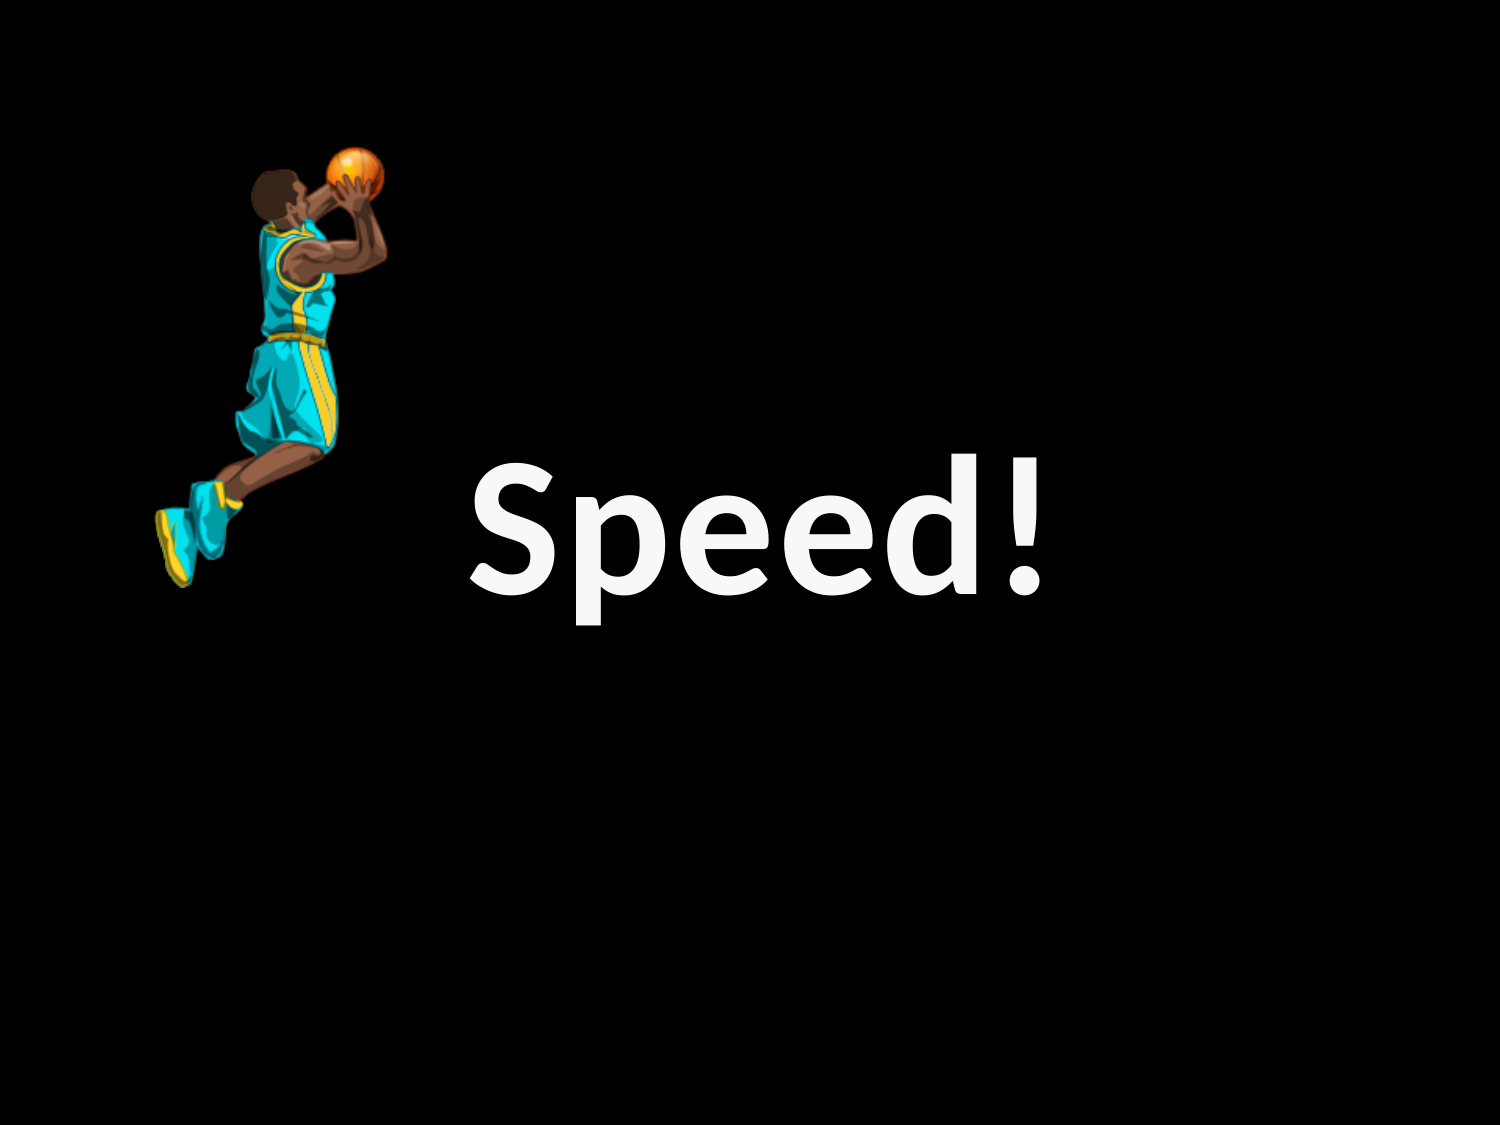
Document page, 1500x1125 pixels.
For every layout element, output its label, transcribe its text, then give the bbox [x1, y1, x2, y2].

picture [74, 137, 526, 588]
title Speed! [75, 337, 1450, 693]
